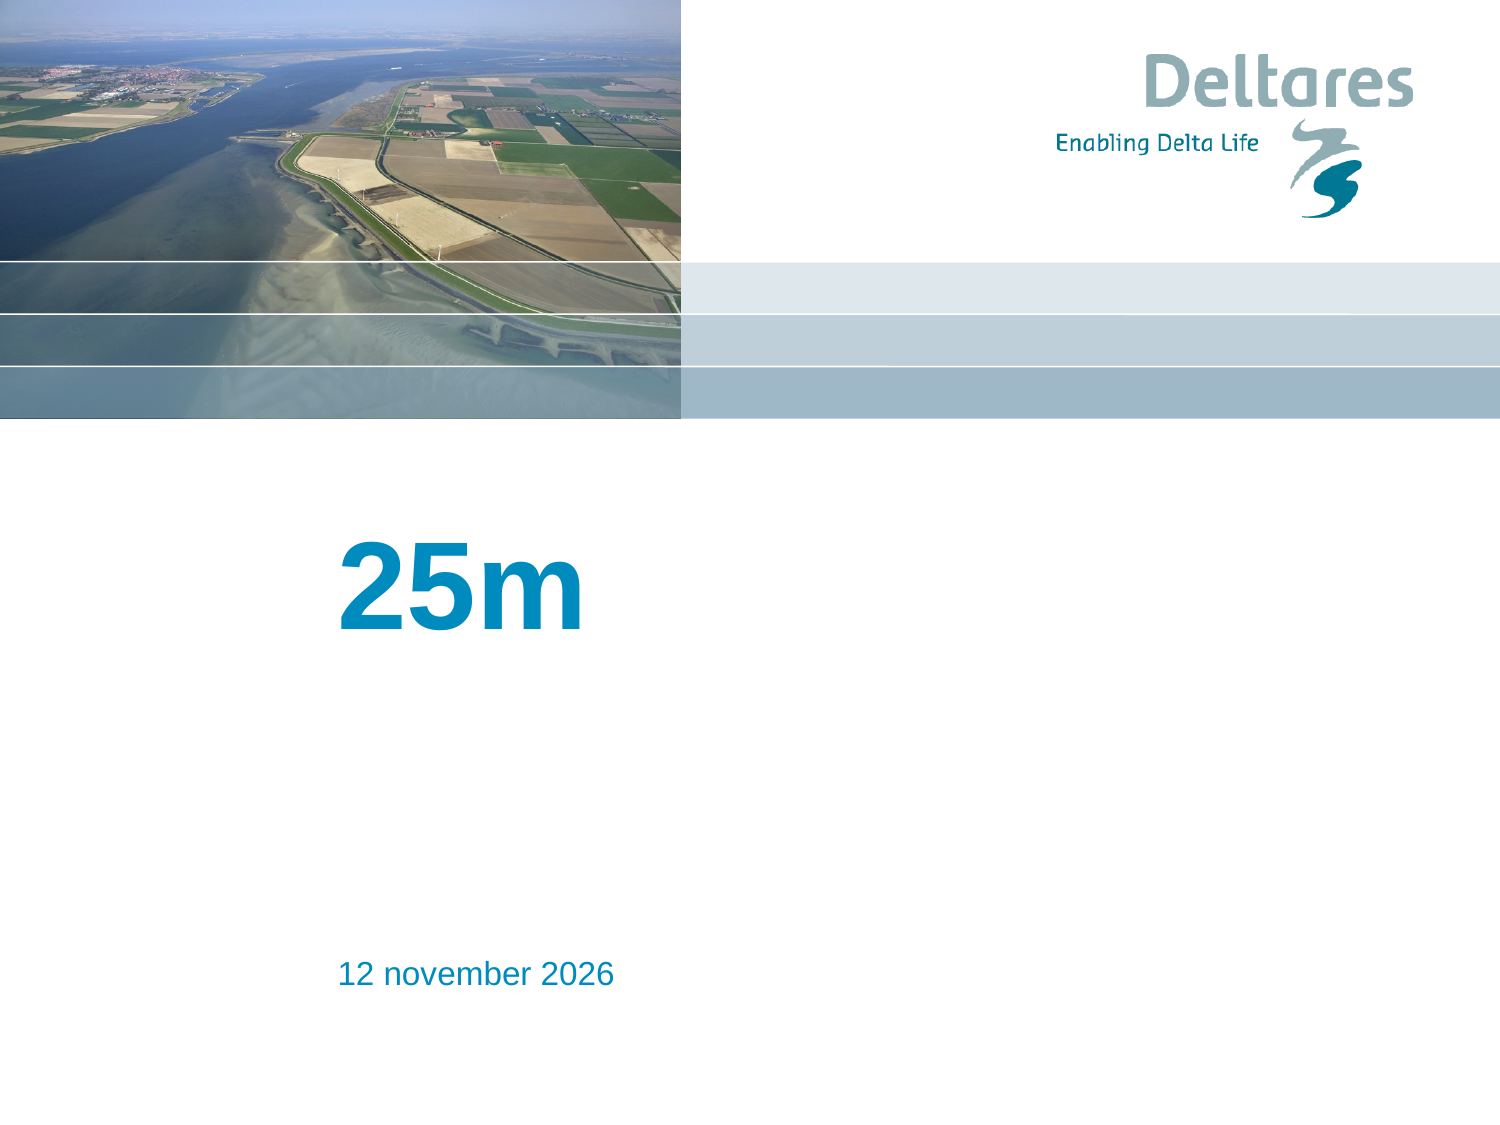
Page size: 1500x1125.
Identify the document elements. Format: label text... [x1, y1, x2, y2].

picture [0, 0, 681, 261]
title 25m [337, 504, 1424, 650]
picture [1057, 54, 1413, 218]
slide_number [337, 952, 1424, 1008]
